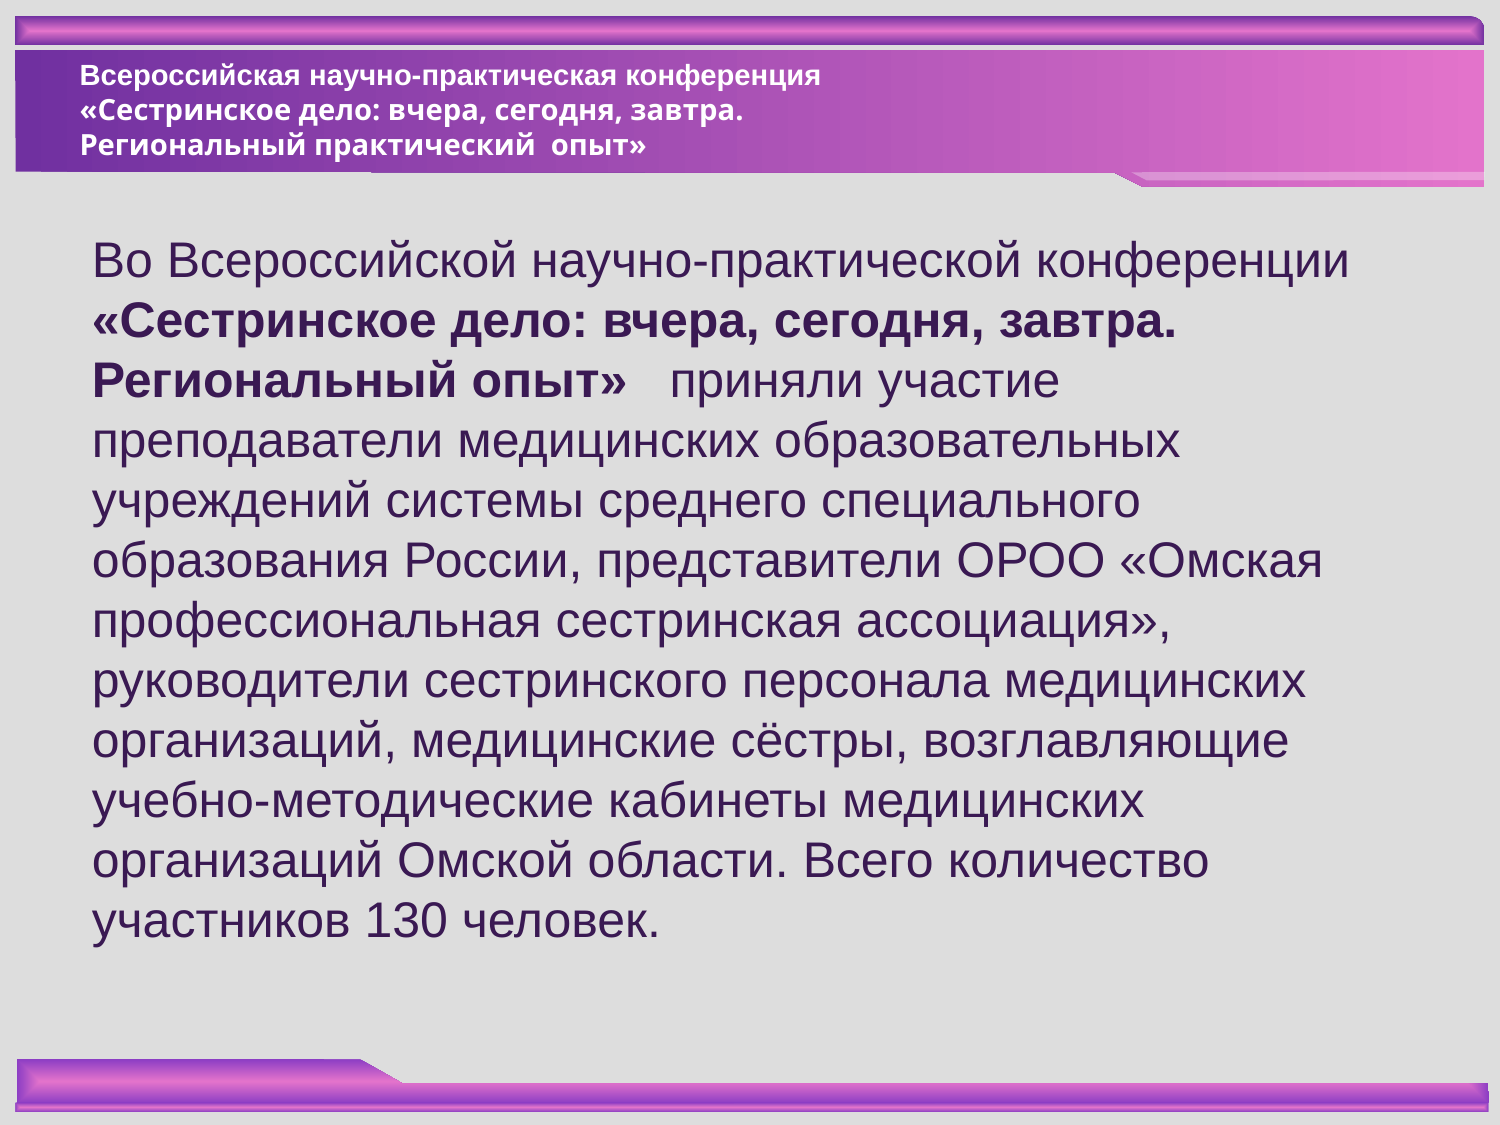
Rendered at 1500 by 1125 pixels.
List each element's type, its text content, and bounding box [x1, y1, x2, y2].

list Во Всероссийской научно-практической конференции «Сестринское дело: вчера, сегодня, завтра. Региональный опыт» приняли участие преподаватели медицинских образовательных учреждений системы среднего специального образования России, представители ОРОО «Омская профессиональная сестринская ассоциация», руководители сестринского персонала медицинских организаций, медицинские сёстры, возглавляющие учебно-методические кабинеты медицинских организаций Омской области. Всего количество участников 130 человек. [76, 220, 1427, 997]
